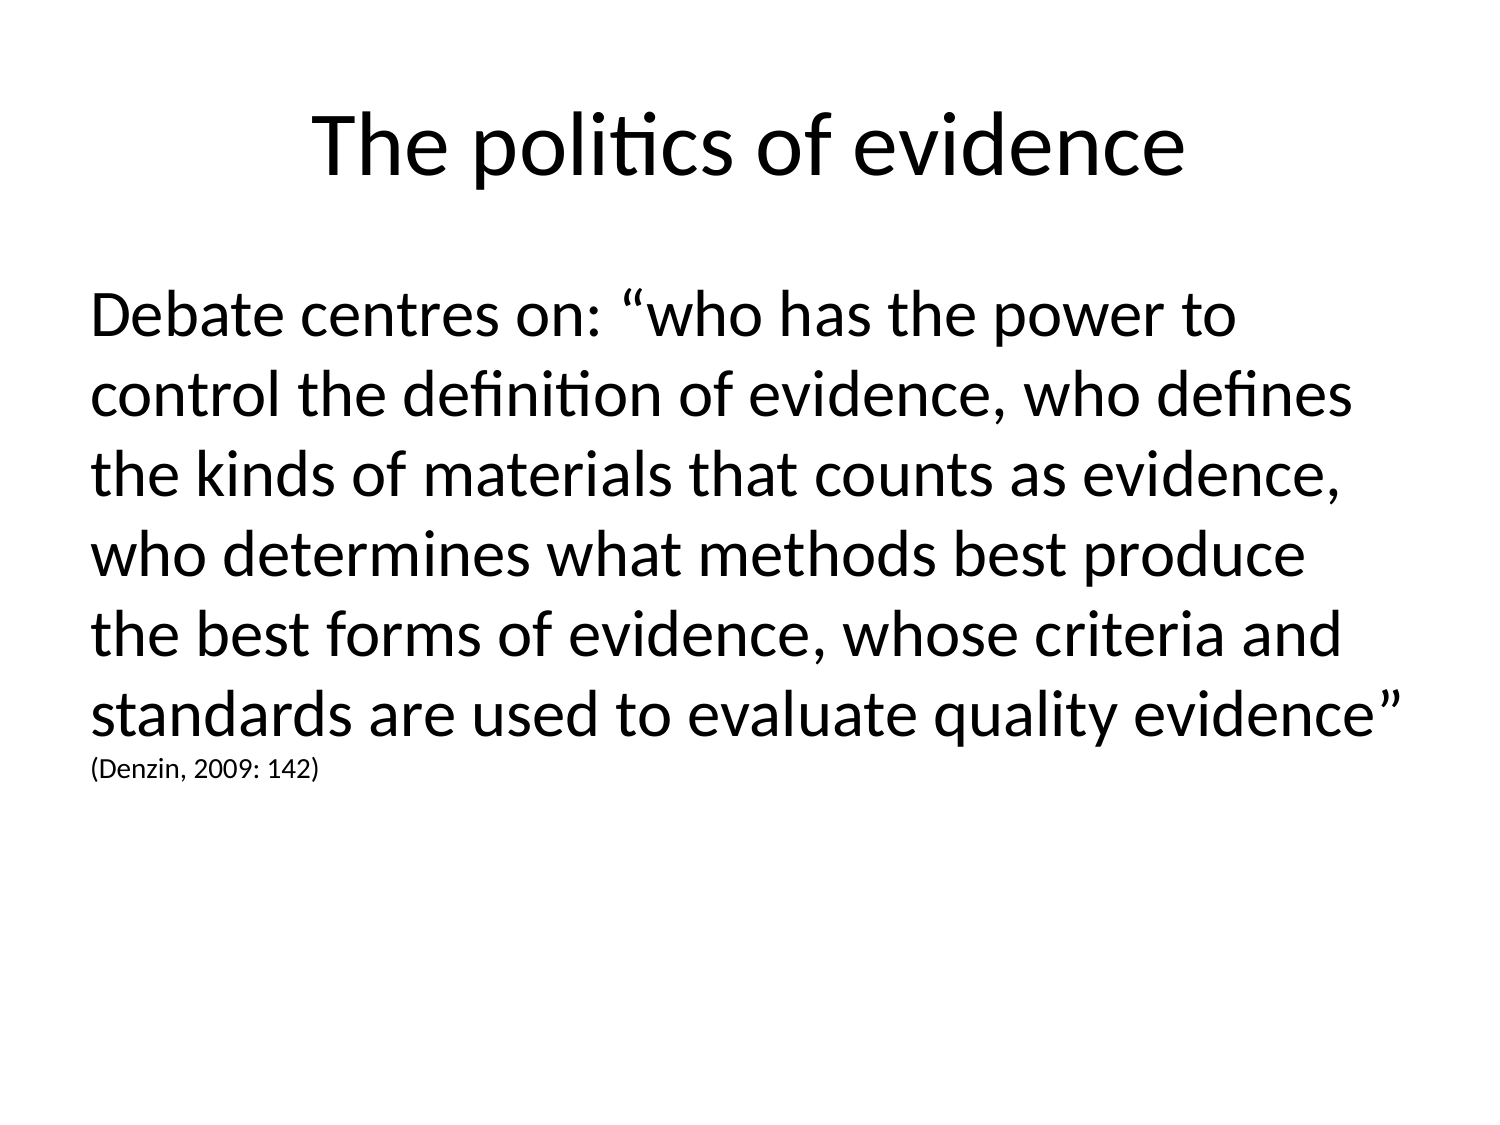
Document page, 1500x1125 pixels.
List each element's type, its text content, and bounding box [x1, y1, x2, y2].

list Debate centres on: “who has the power to control the definition of evidence, who defines the kinds of materials that counts as evidence, who determines what methods best produce the best forms of evidence, whose criteria and standards are used to evaluate quality evidence” (Denzin, 2009: 142) [75, 262, 1425, 1005]
title The politics of evidence [75, 45, 1425, 233]
